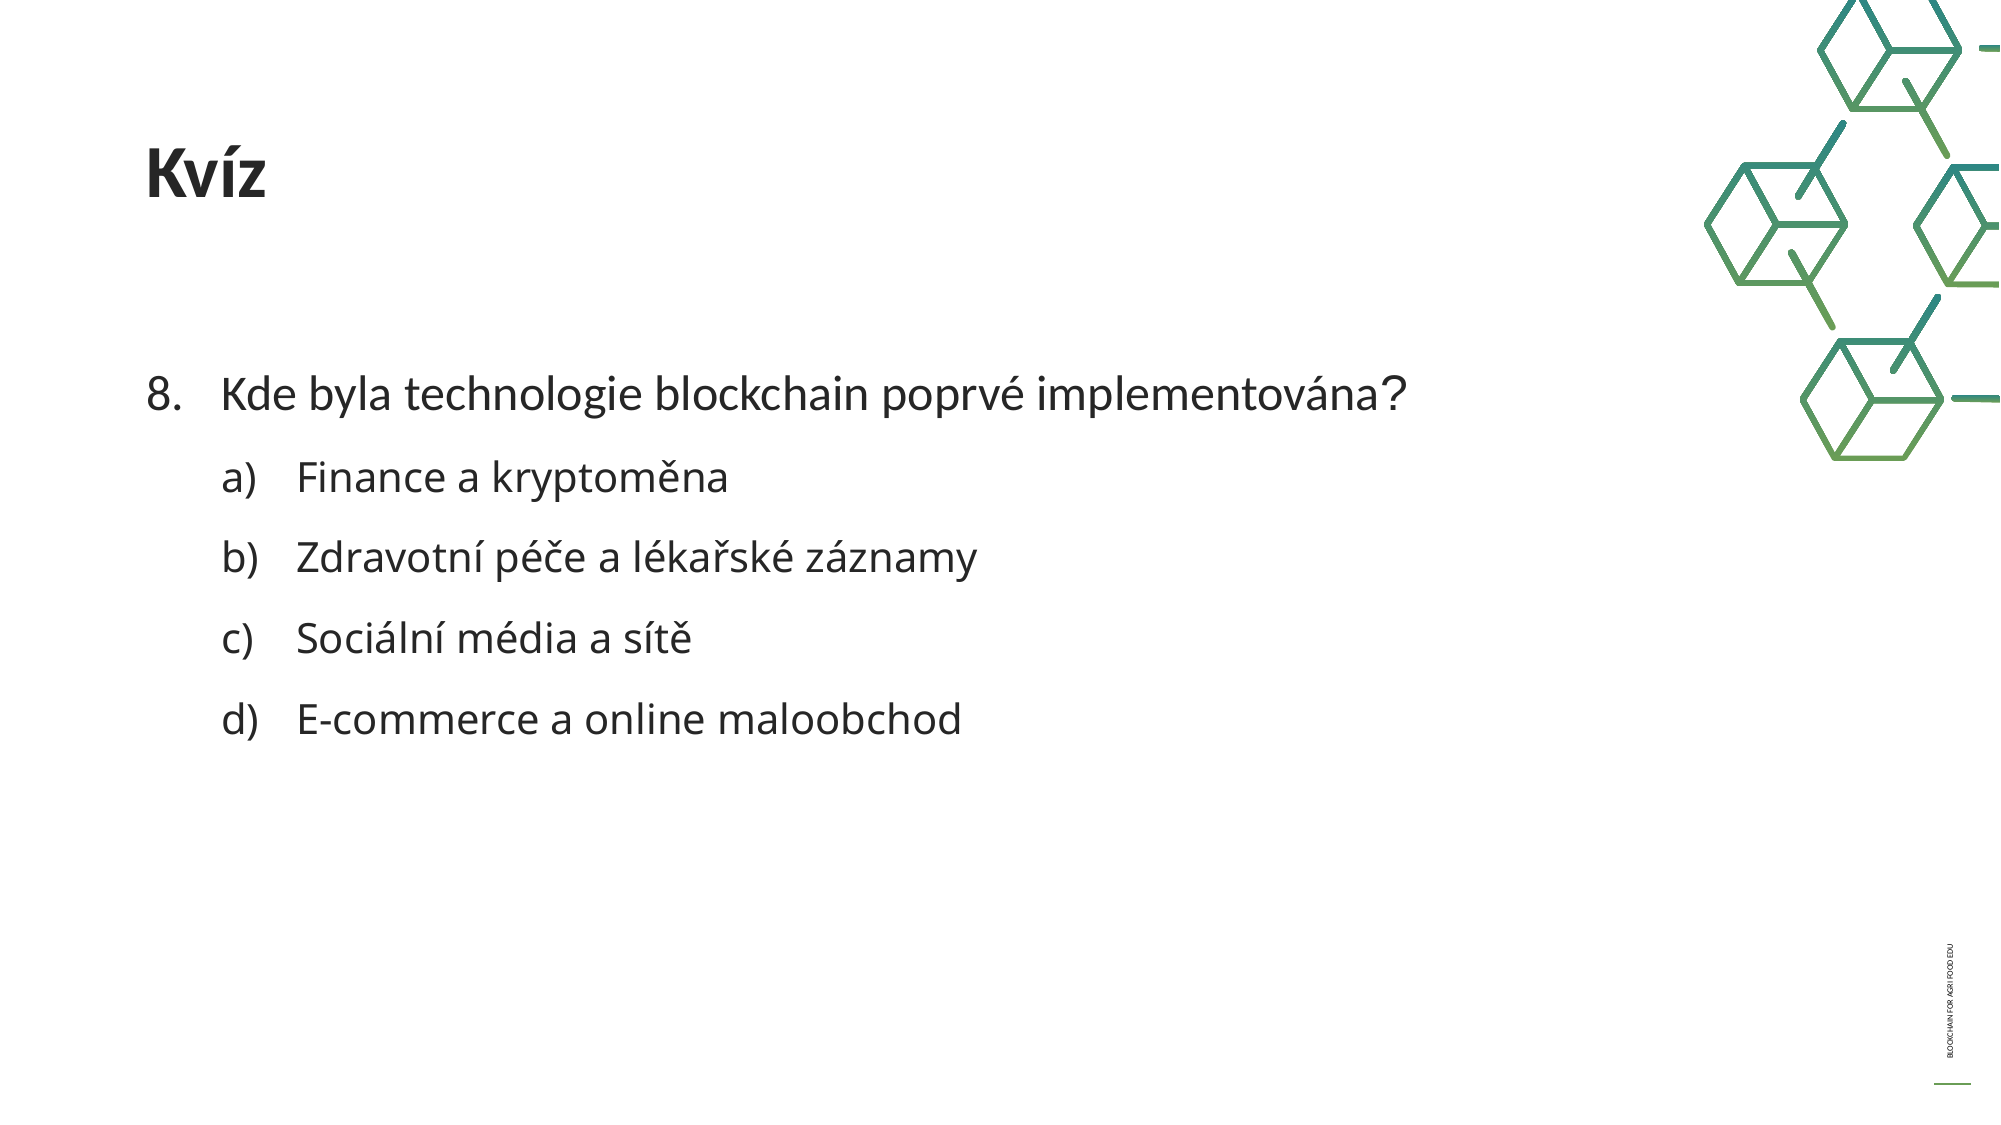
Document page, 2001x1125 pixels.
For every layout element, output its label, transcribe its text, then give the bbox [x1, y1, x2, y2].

list Kde byla technologie blockchain poprvé implementována? Finance a kryptoměna Zdravotní péče a lékařské záznamy Sociální média a sítě E-commerce a online maloobchod [130, 348, 1869, 1035]
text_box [1703, 0, 2000, 462]
list Kvíz [130, 124, 1698, 337]
